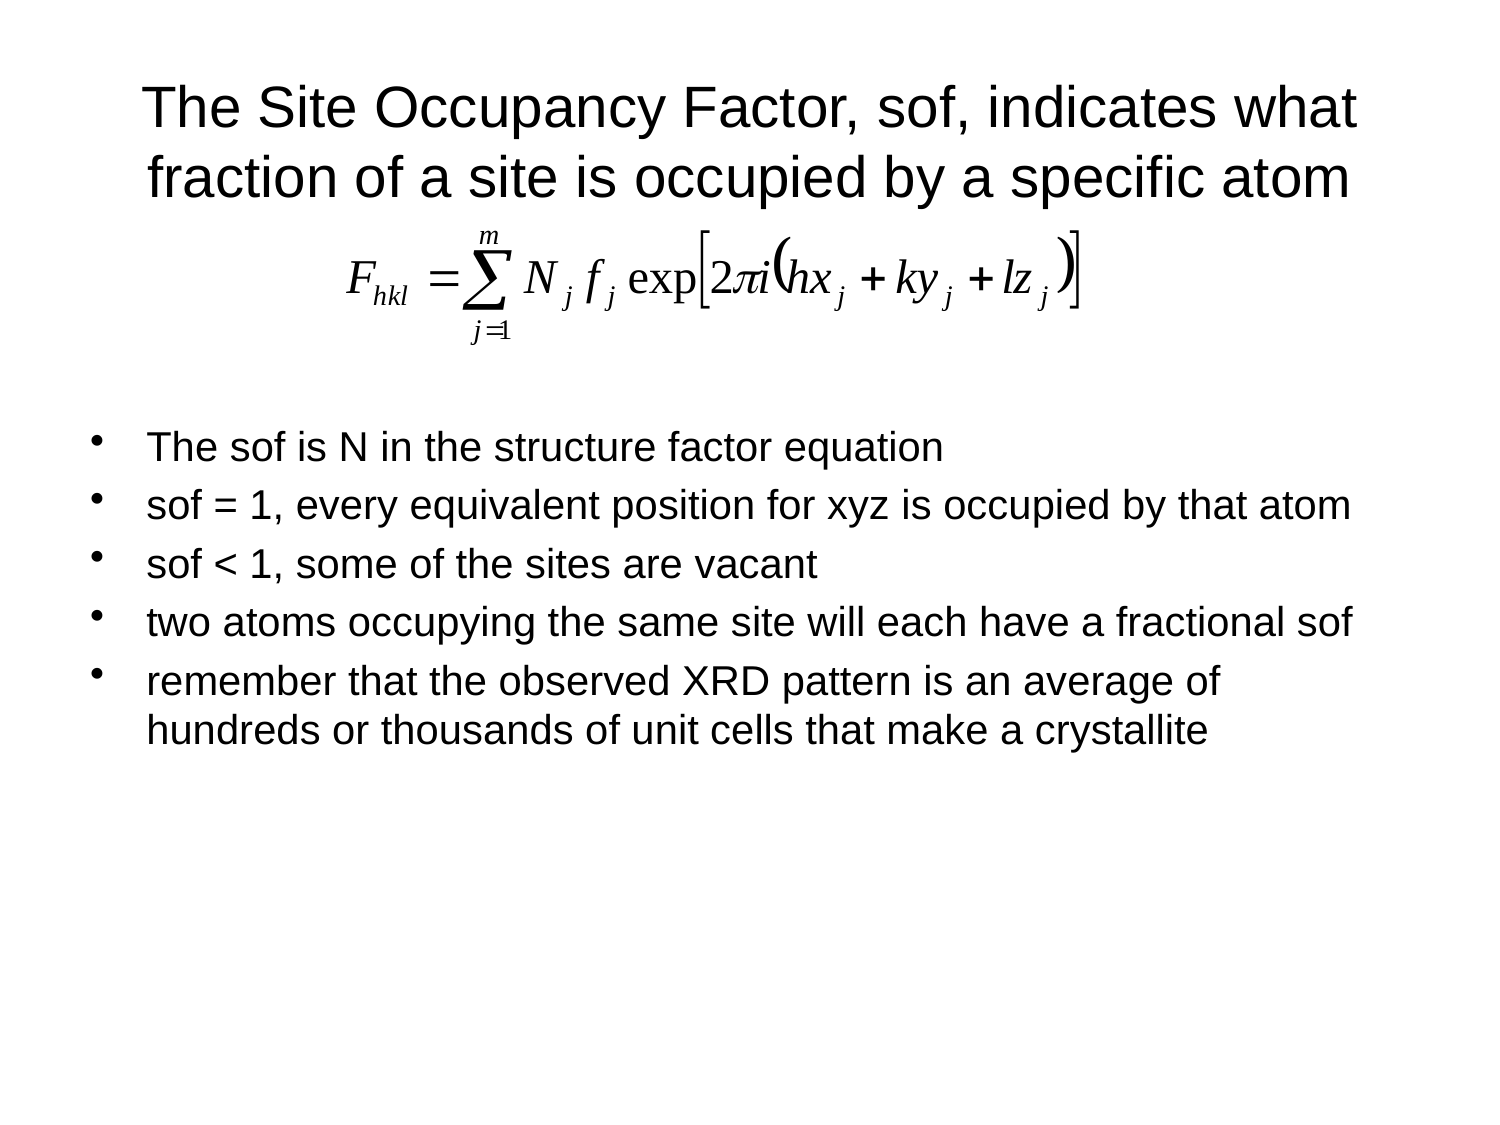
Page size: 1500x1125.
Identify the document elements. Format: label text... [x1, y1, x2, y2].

list The sof is N in the structure factor equation sof = 1, every equivalent position for xyz is occupied by that atom sof < 1, some of the sites are vacant two atoms occupying the same site will each have a fractional sof remember that the observed XRD pattern is an average of hundreds or thousands of unit cells that make a crystallite [75, 412, 1413, 1005]
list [337, 212, 1088, 355]
title The Site Occupancy Factor, sof, indicates what fraction of a site is occupied by a specific atom [75, 45, 1425, 233]
